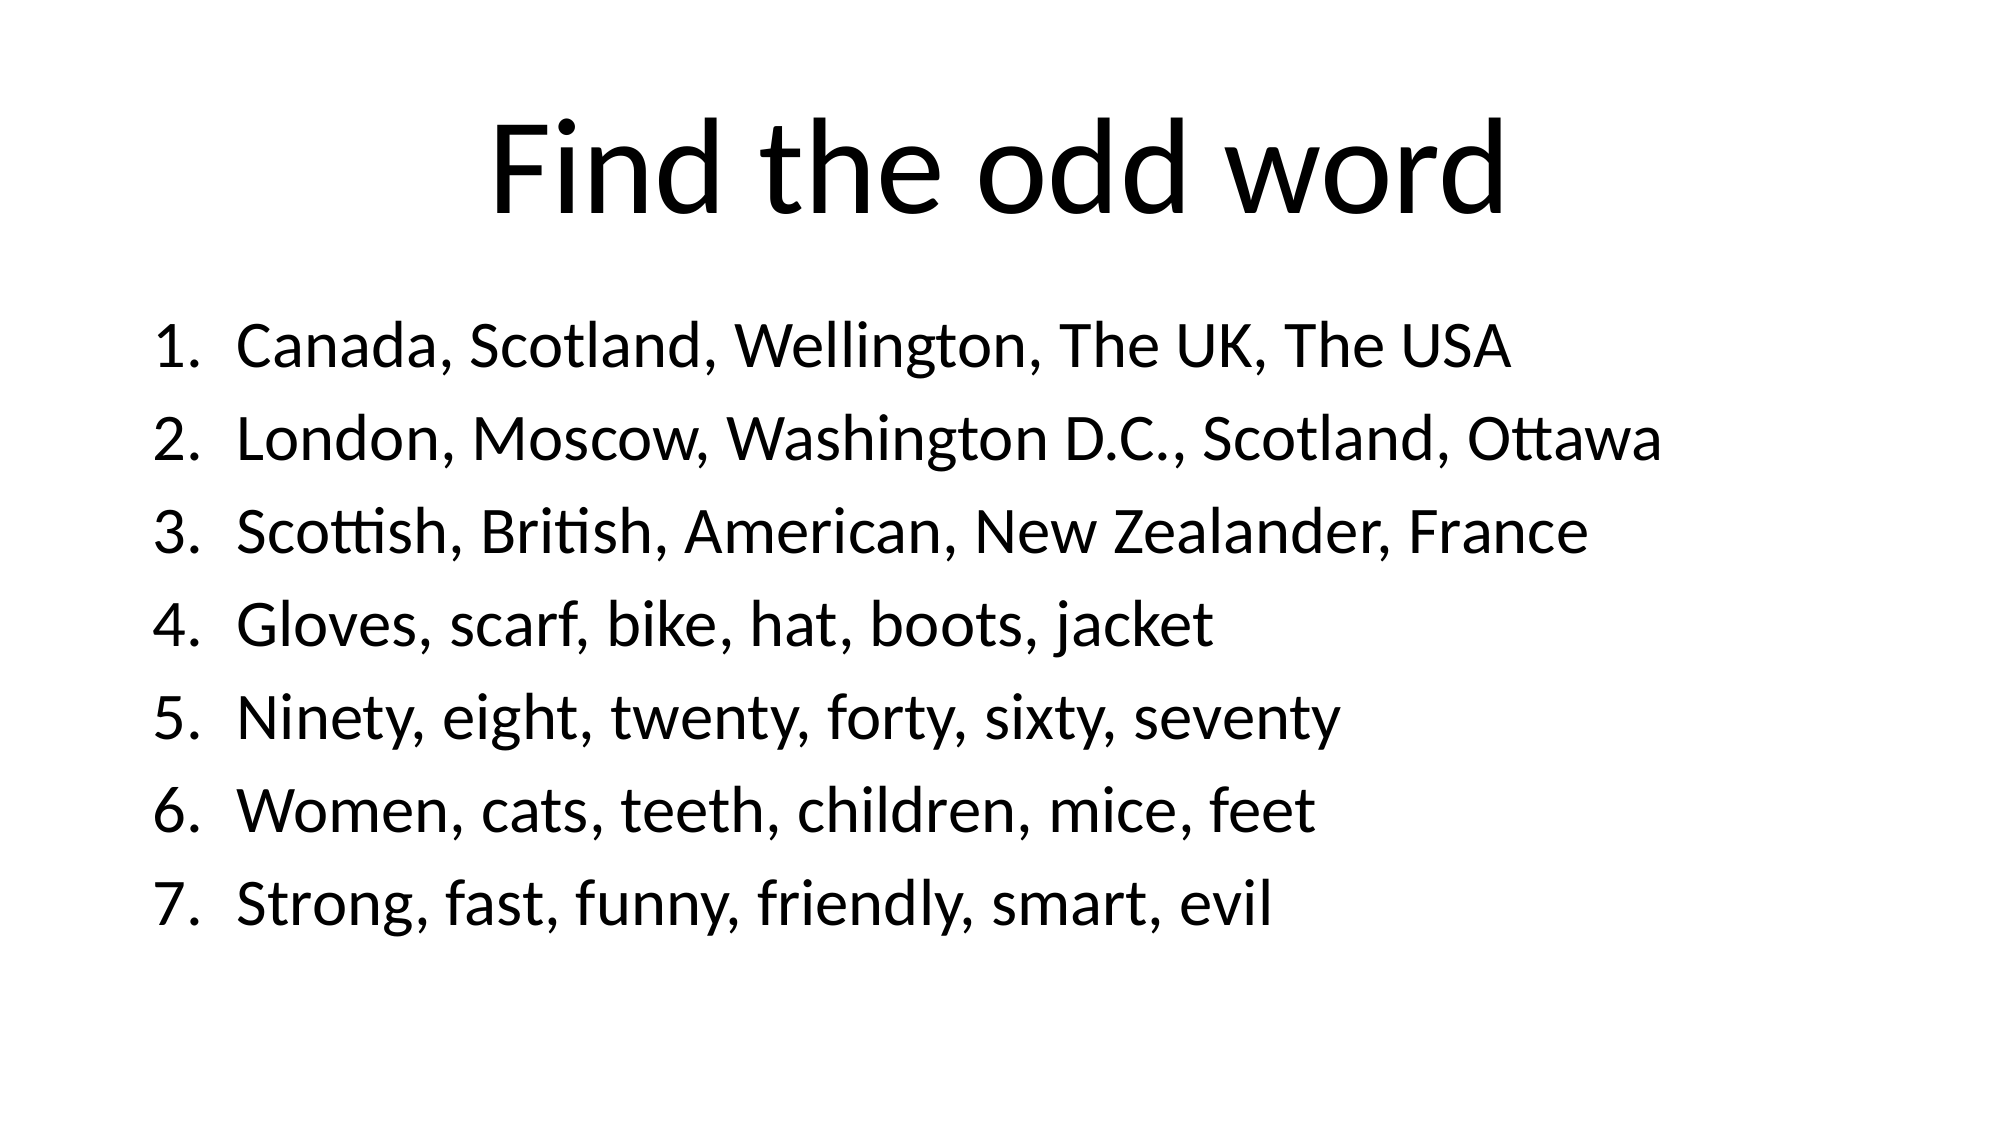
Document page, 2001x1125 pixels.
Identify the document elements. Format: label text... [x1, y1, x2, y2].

title Find the odd word [137, 59, 1863, 212]
list Canada, Scotland, Wellington, The UK, The USA London, Moscow, Washington D.C., Scotland, Ottawa Scottish, British, American, New Zealander, France Gloves, scarf, bike, hat, boots, jacket Ninety, eight, twenty, forty, sixty, seventy Women, cats, teeth, children, mice, feet Strong, fast, funny, friendly, smart, evil [137, 212, 1940, 1030]
